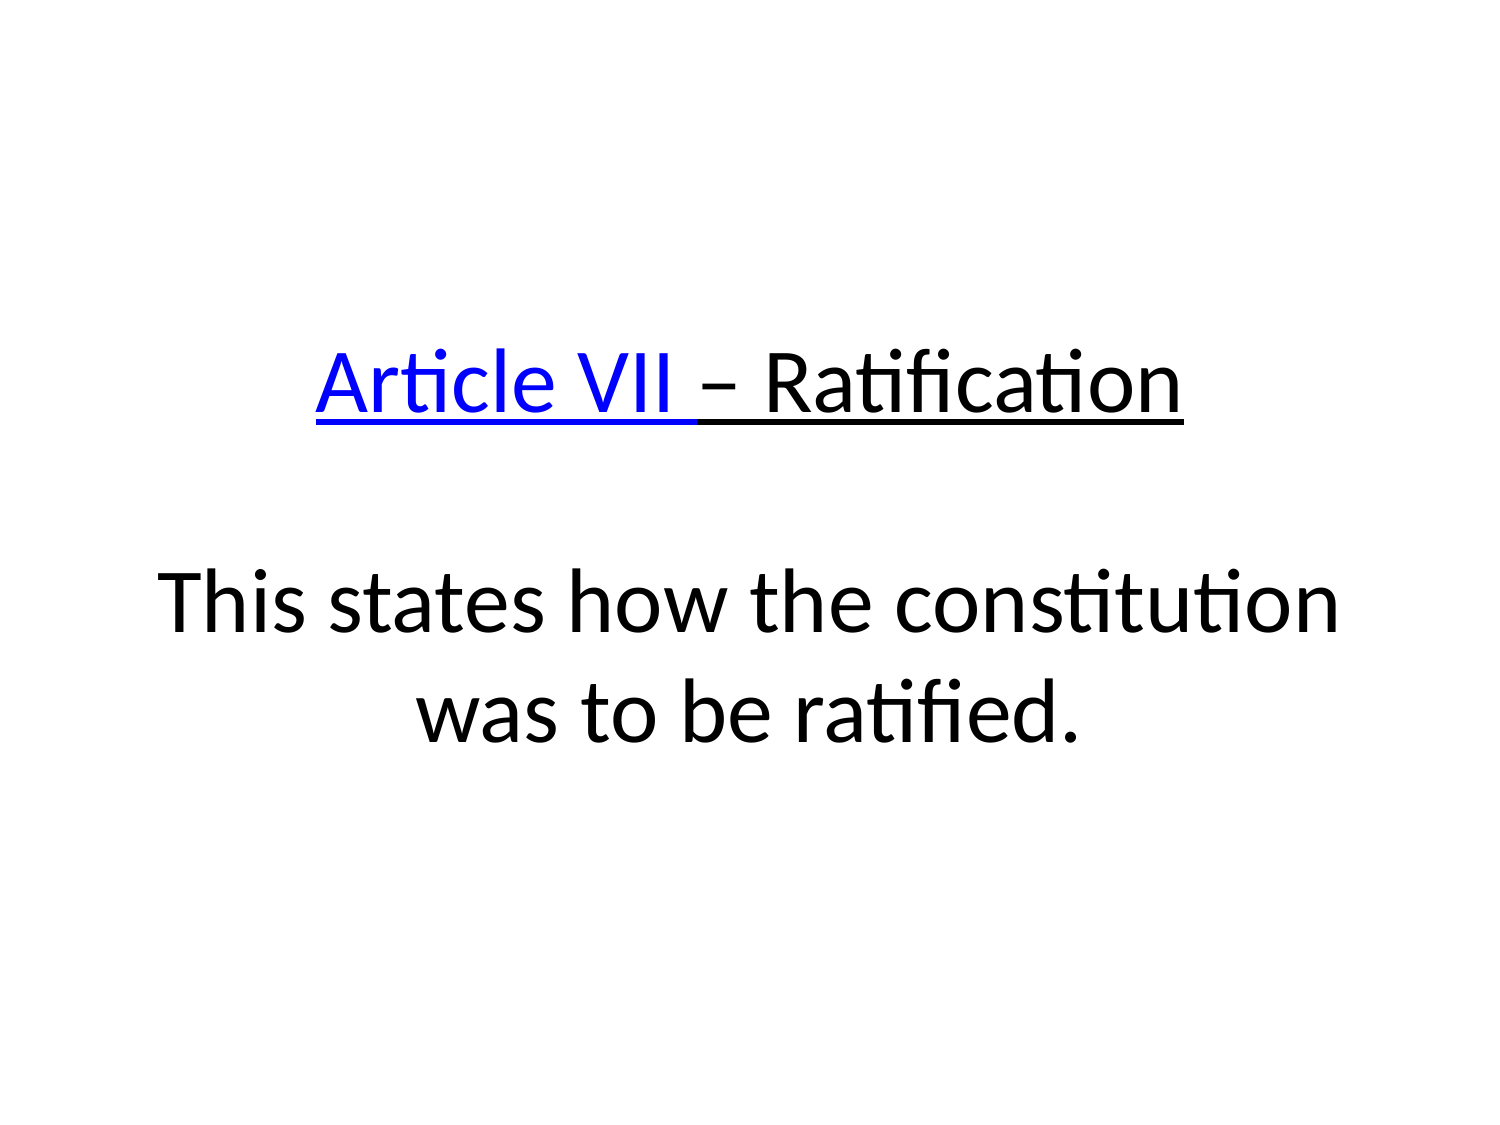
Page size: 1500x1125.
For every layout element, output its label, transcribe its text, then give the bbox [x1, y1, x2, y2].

title Article VII – Ratification This states how the constitution was to be ratified. [75, 45, 1425, 1038]
